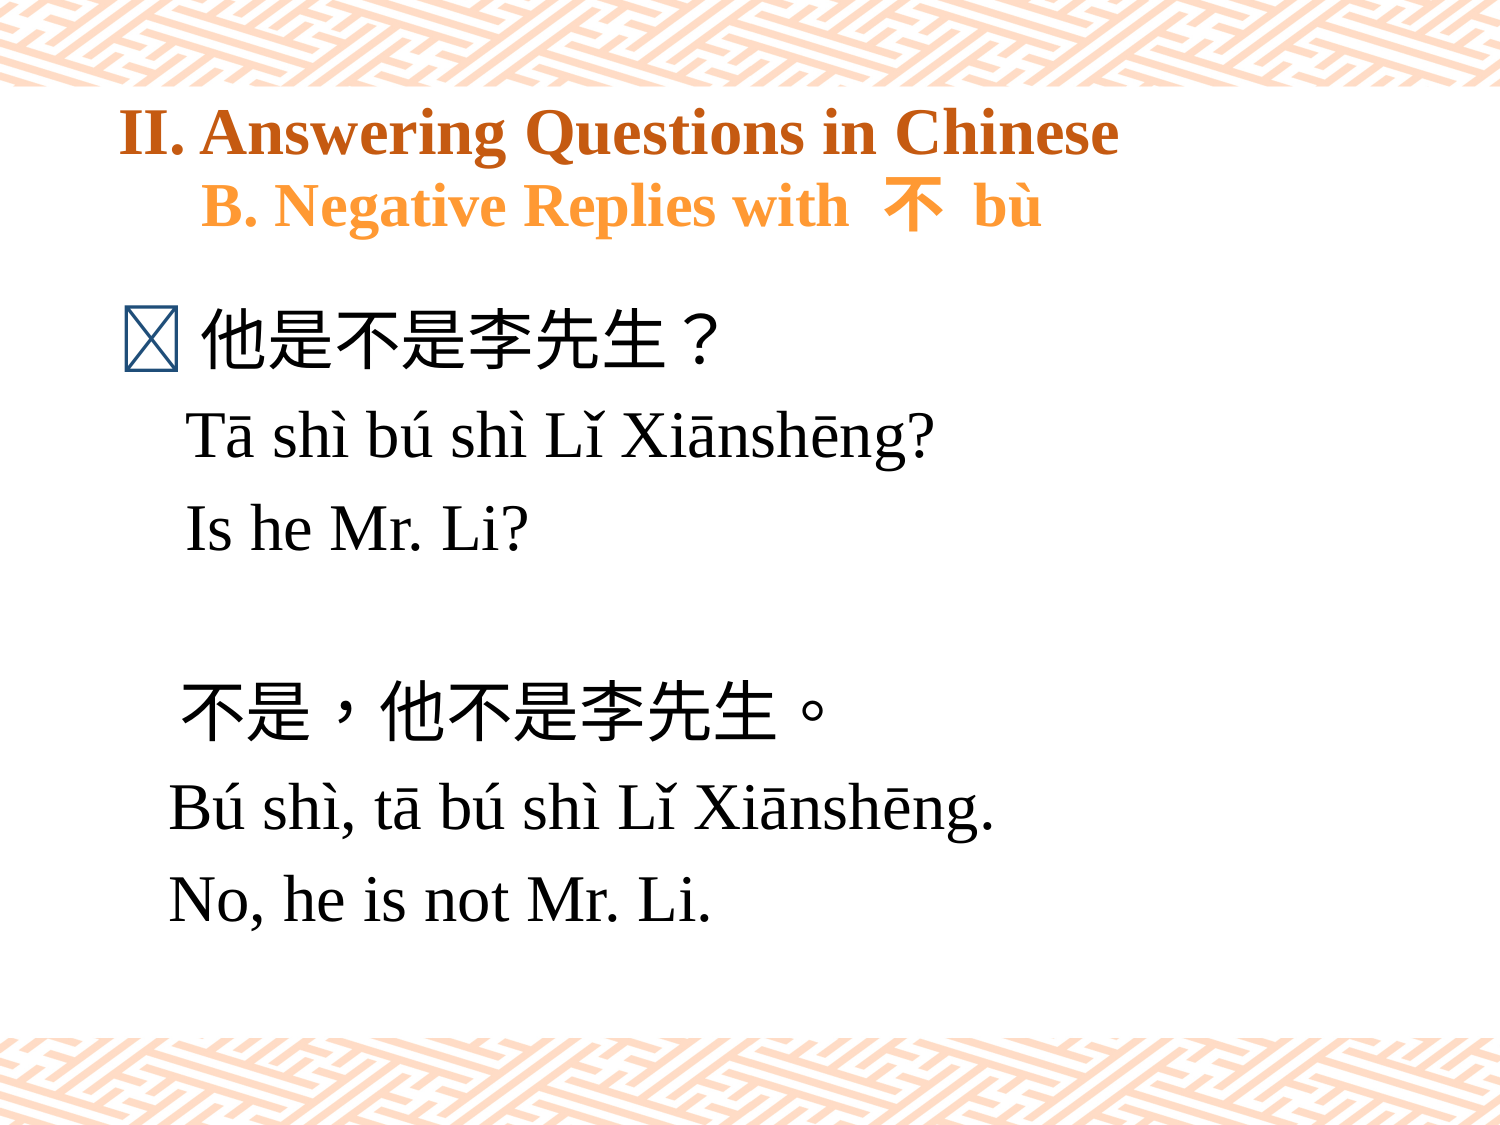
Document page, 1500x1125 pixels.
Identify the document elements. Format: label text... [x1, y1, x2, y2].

title II. Answering Questions in Chinese B. Negative Replies with 不 bù [103, 59, 1397, 278]
picture [0, 0, 1500, 1125]
list 他是不是李先生？ Tā shì bú shì Lǐ Xiānshēng? Is he Mr. Li? 不是，他不是李先生。 Bú shì, tā bú shì Lǐ Xiānshēng. No, he is not Mr. Li. [103, 299, 1397, 1014]
